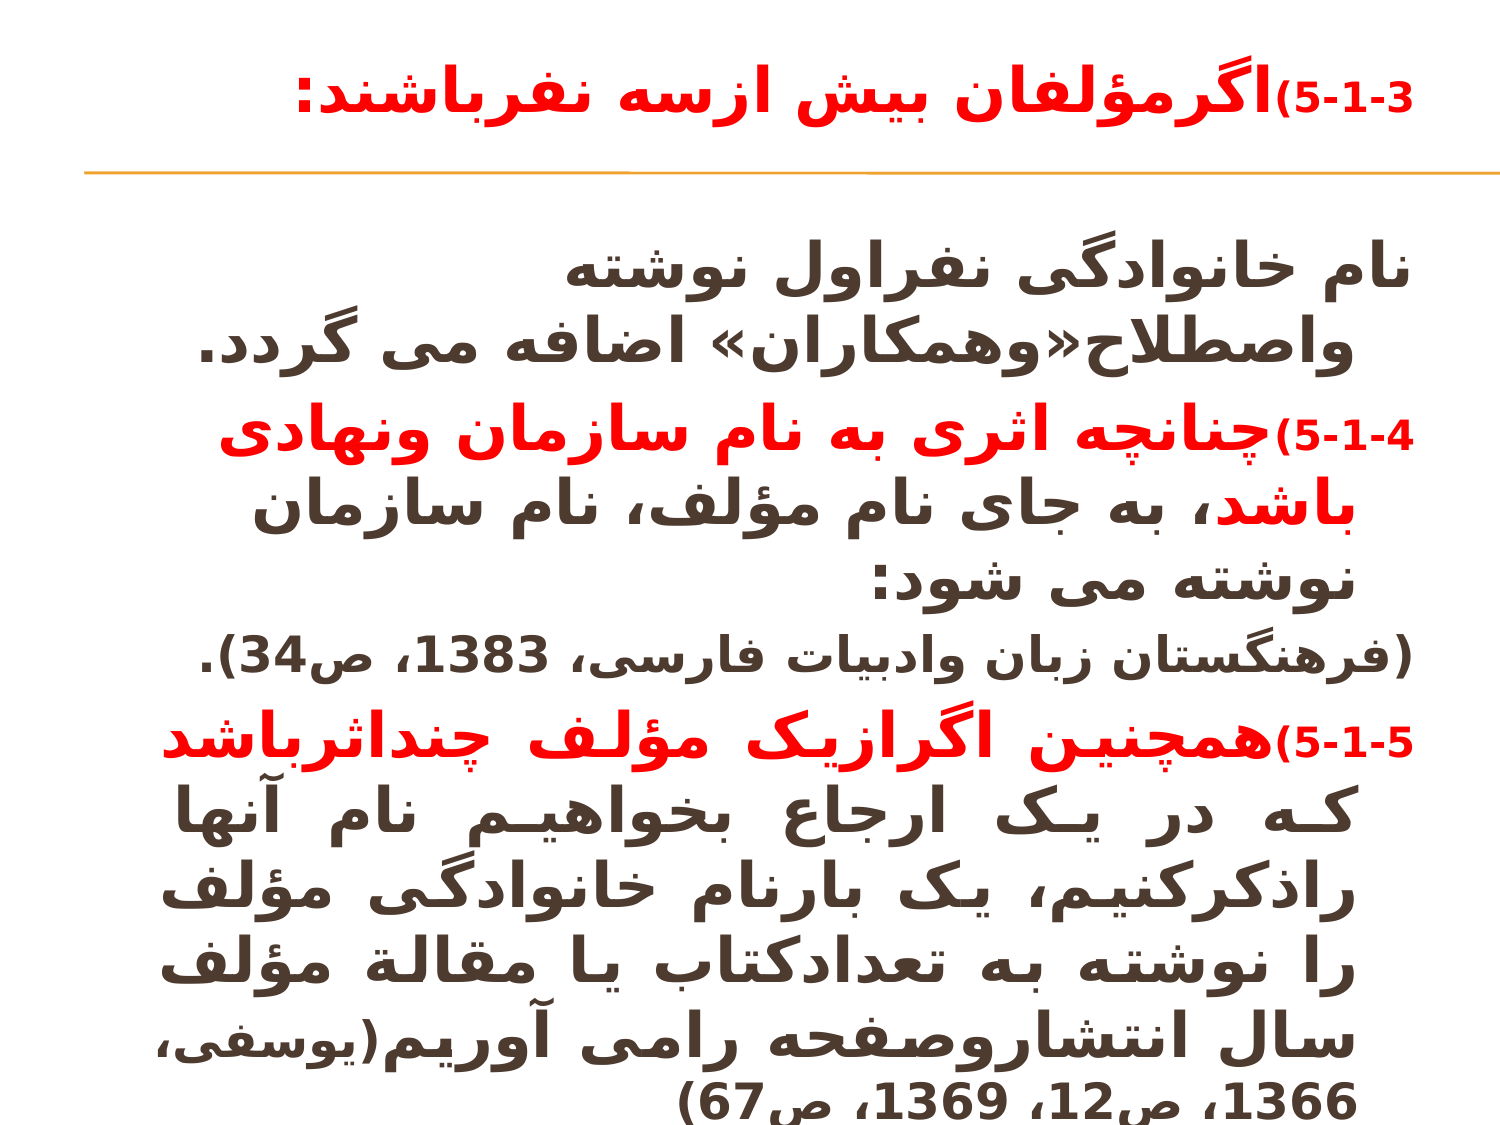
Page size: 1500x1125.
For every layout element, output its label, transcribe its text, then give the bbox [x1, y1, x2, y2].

list 5-1-3)اگرمؤلفان بیش ازسه نفرباشند: نام خانوادگی نفراول نوشته واصطلاح«وهمکاران» اضافه می گردد. 5-1-4)چنانچه اثری به نام سازمان ونهادی باشد، به جای نام مؤلف، نام سازمان نوشته می شود: (فرهنگستان زبان وادبیات فارسی، 1383، ص34). 5-1-5)همچنین اگرازیک مؤلف چنداثرباشد که در یک ارجاع بخواهیم نام آنها راذکرکنیم، یک بارنام خانوادگی مؤلف را نوشته به تعدادکتاب یا مقالة مؤلف سال انتشاروصفحه رامی آوریم(یوسفی، 1366، ص12، 1369، ص67) [135, 42, 1431, 1025]
